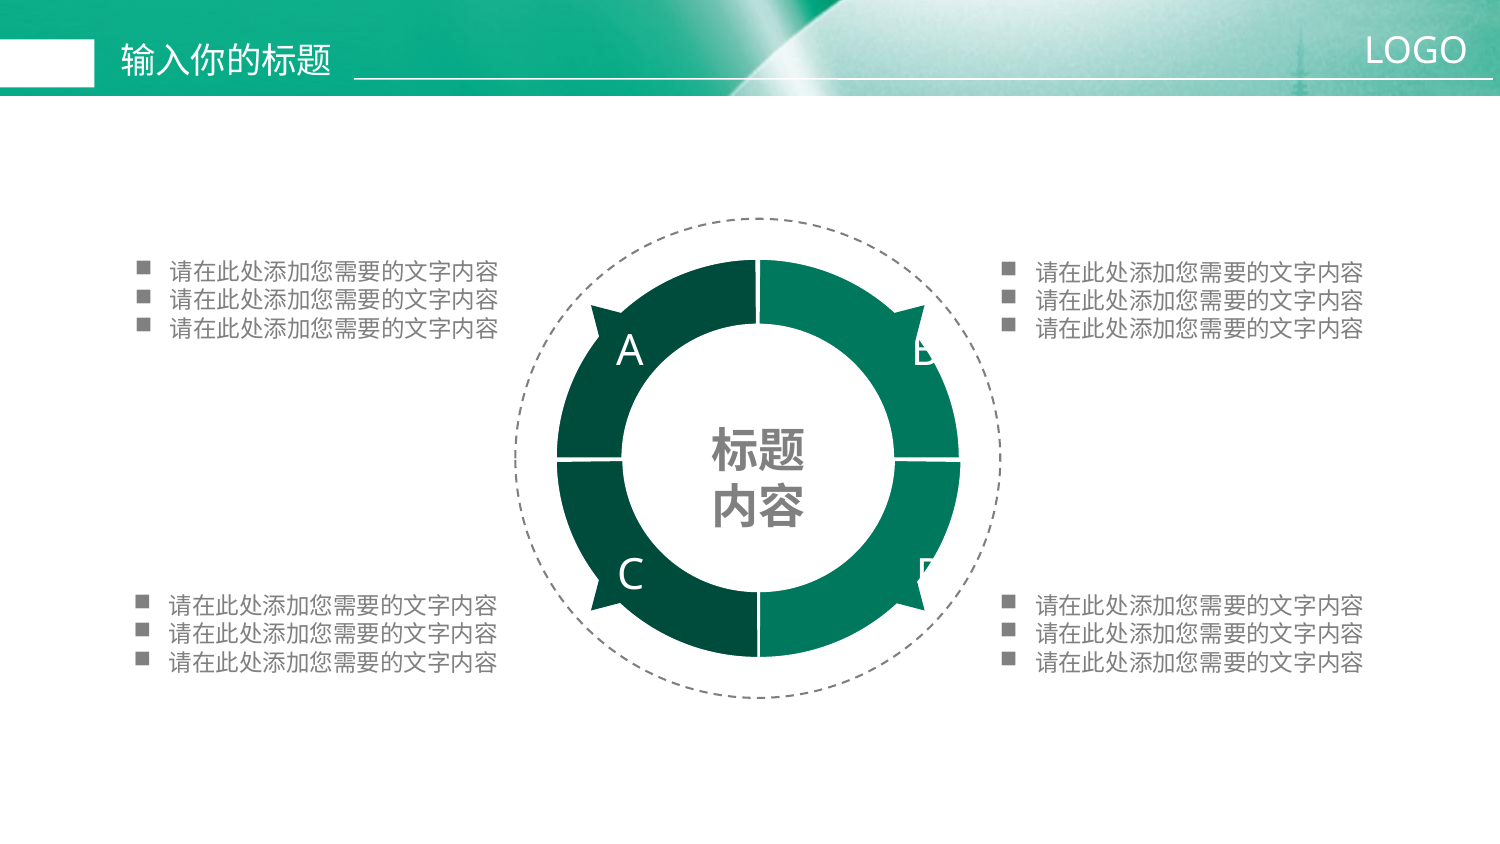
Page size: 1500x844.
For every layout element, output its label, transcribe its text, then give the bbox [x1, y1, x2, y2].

text_box 请在此处添加您需要的文字内容 请在此处添加您需要的文字内容 请在此处添加您需要的文字内容 [916, 252, 1376, 348]
text_box 请在此处添加您需要的文字内容 请在此处添加您需要的文字内容 请在此处添加您需要的文字内容 [916, 585, 1376, 682]
picture [0, 0, 1500, 96]
text_box [515, 218, 1001, 698]
text_box 标题 内容 [637, 414, 879, 539]
text_box 请在此处添加您需要的文字内容 请在此处添加您需要的文字内容 请在此处添加您需要的文字内容 [51, 251, 510, 348]
text_box 请在此处添加您需要的文字内容 请在此处添加您需要的文字内容 请在此处添加您需要的文字内容 [49, 585, 509, 682]
